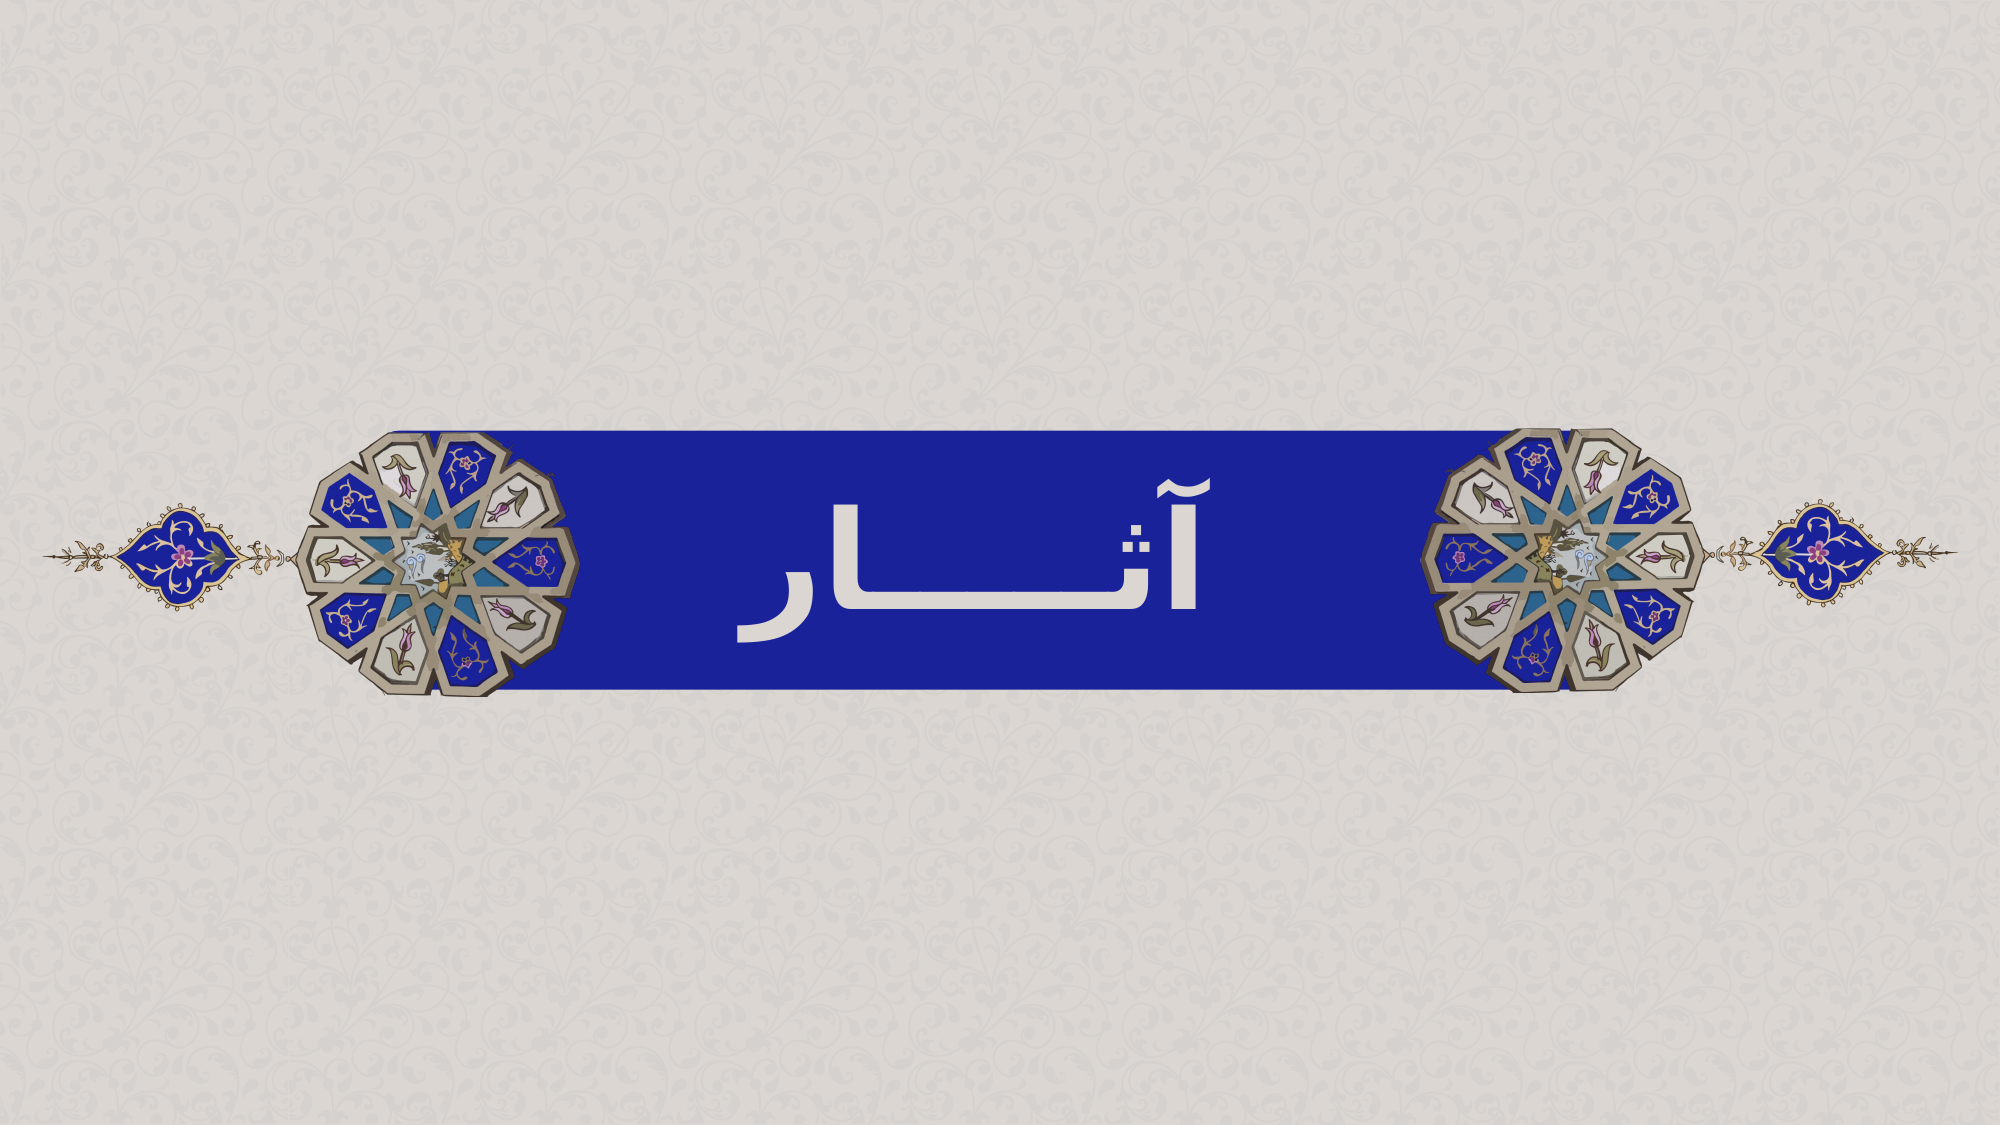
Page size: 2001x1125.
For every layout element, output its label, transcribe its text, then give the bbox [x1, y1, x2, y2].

picture [1421, 429, 1958, 693]
text_box آثـــــار [375, 464, 1576, 645]
picture [43, 433, 580, 697]
